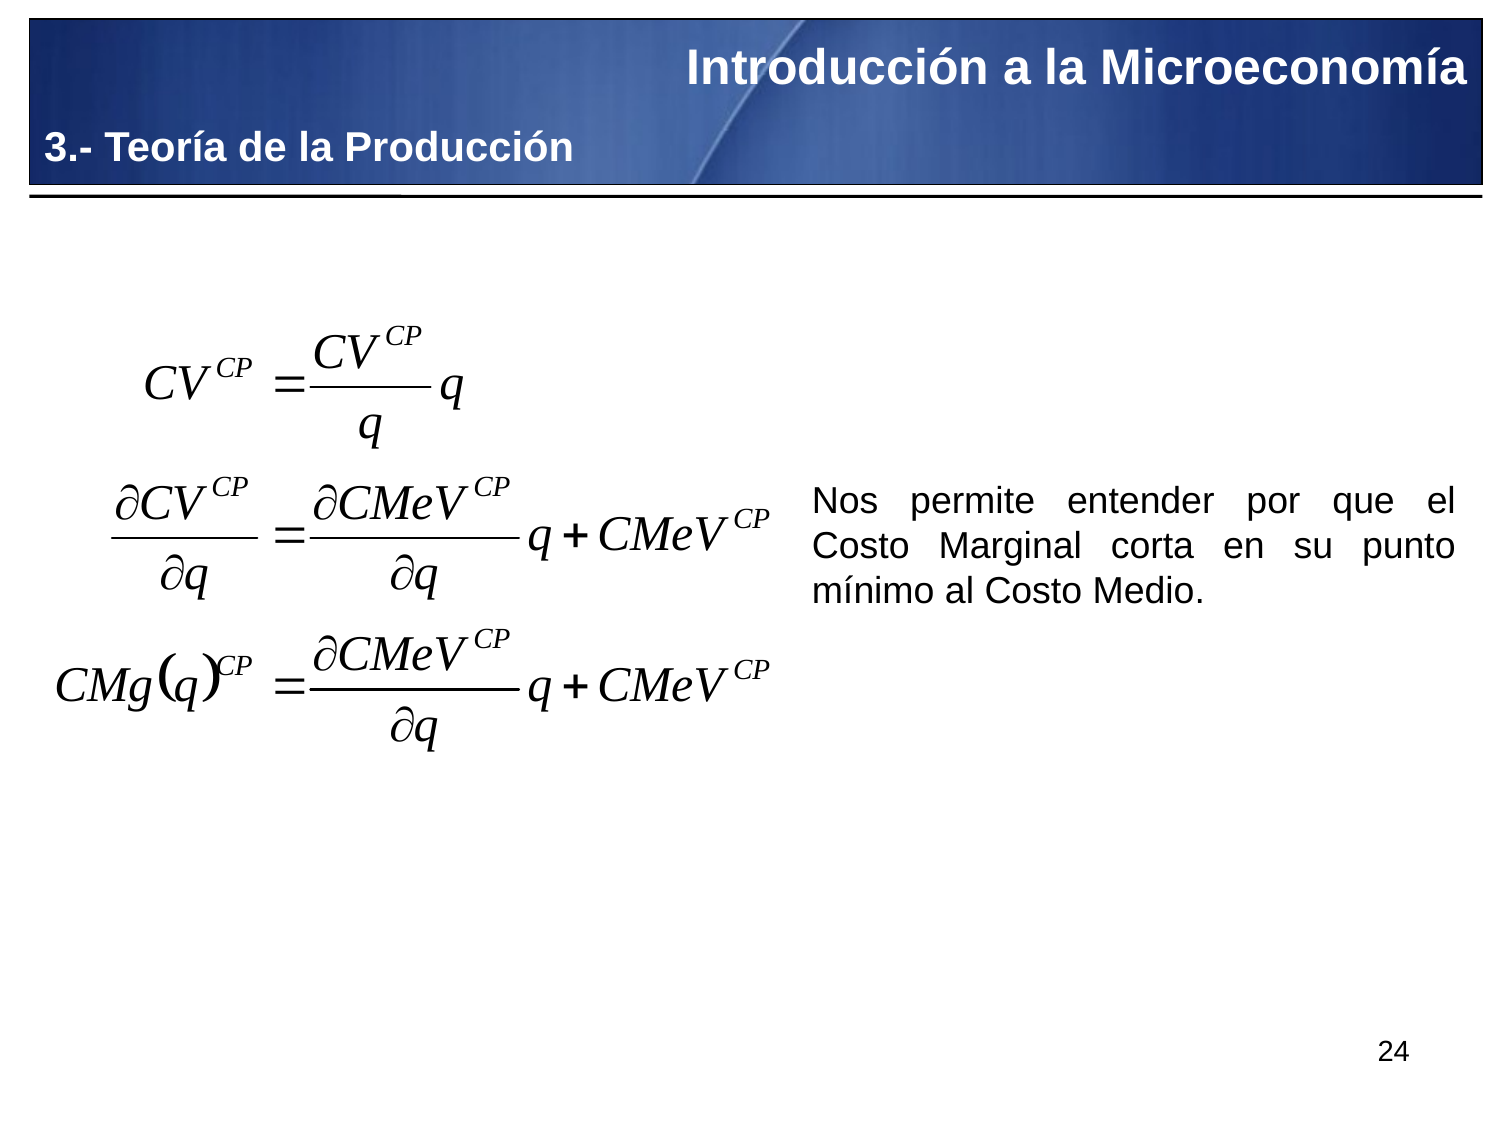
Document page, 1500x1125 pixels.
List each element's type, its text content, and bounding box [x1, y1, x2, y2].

text_box [29, 19, 1483, 185]
text_box Introducción a la Microeconomía [608, 26, 1483, 102]
text_box 3.- Teoría de la Producción [29, 112, 632, 178]
slide_number 24 [1074, 1024, 1426, 1103]
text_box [47, 312, 786, 764]
text_box Nos permite entender por que el Costo Marginal corta en su punto mínimo al Costo Medio. [797, 526, 1471, 618]
text_box Nos permite entender por que el Costo Marginal corta en su punto mínimo al Costo Medio. [797, 468, 1471, 524]
